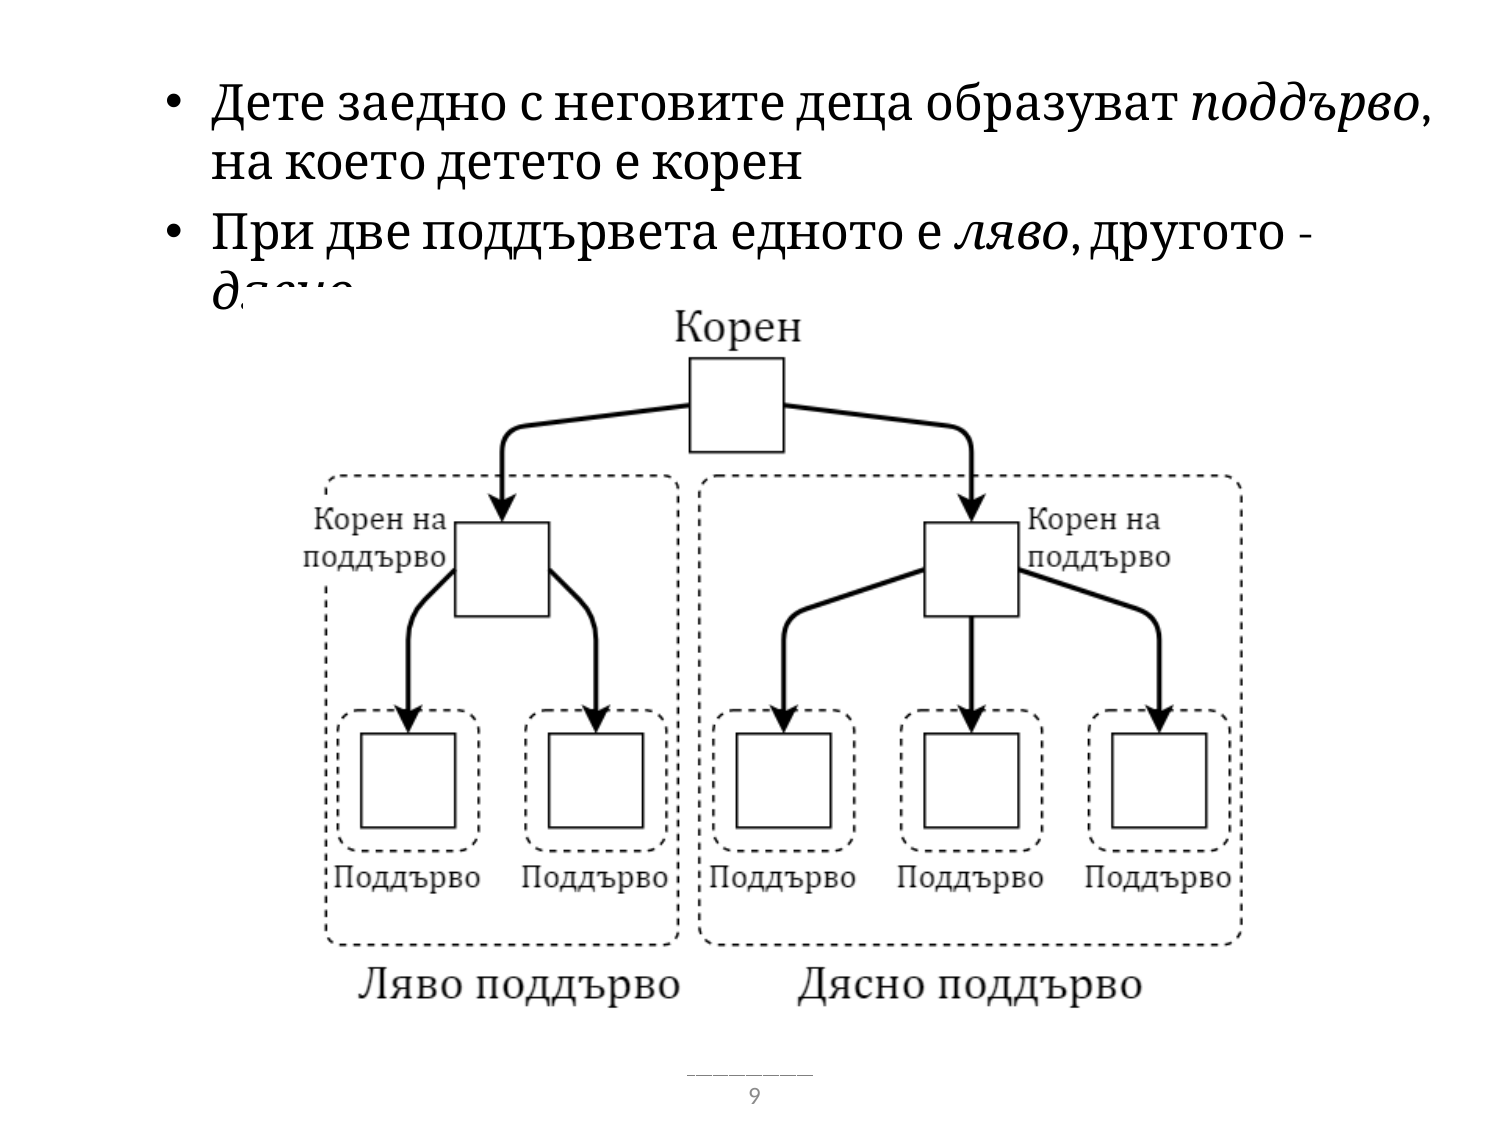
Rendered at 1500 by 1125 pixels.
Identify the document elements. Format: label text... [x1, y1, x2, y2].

slide_number 9 [579, 1065, 930, 1125]
list Дете заедно с неговите деца образуват поддърво, на което детето е корен При две поддървета едното е ляво, другото - дясно [75, 62, 1450, 1063]
picture [243, 287, 1257, 1019]
